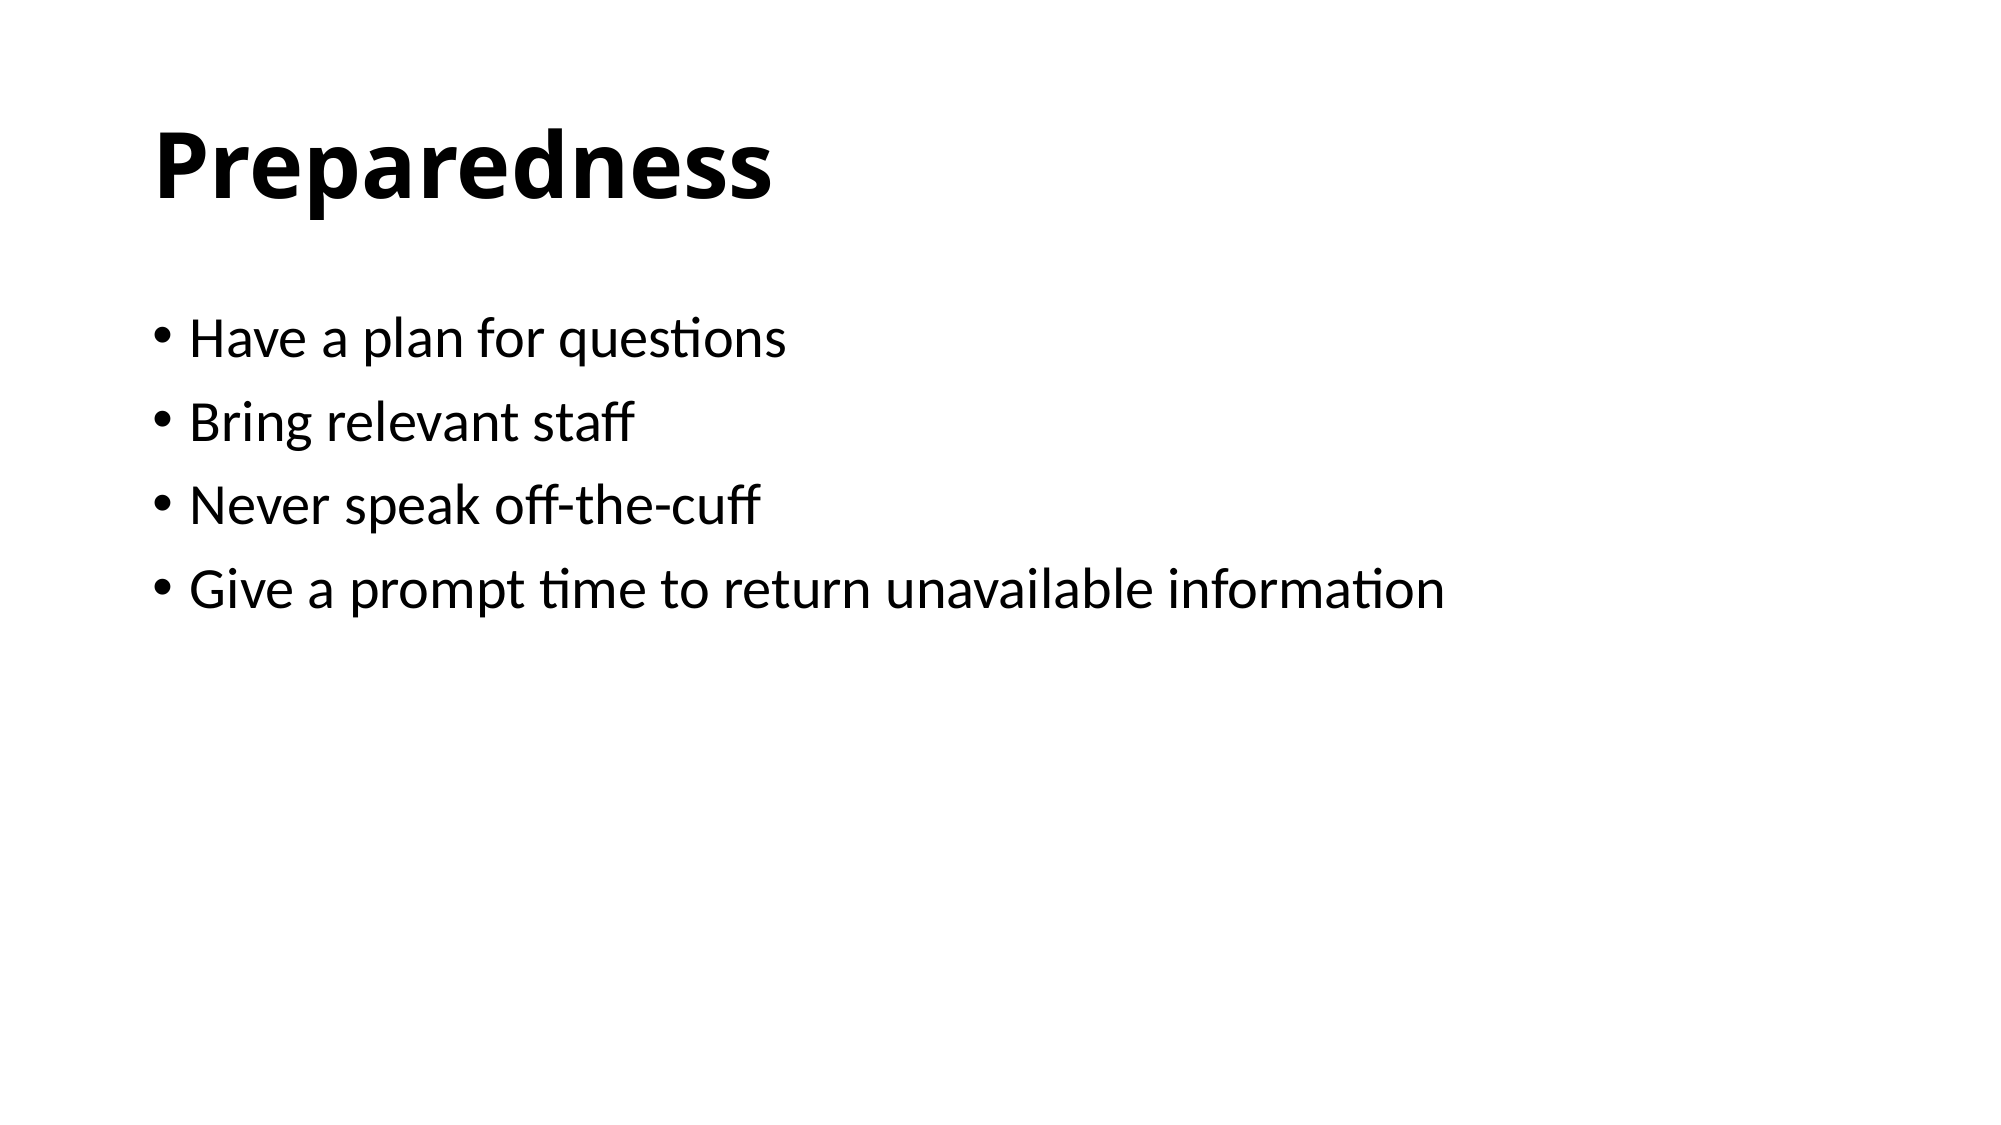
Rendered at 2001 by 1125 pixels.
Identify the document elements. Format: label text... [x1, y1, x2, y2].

title Preparedness [137, 59, 1863, 278]
list Have a plan for questions Bring relevant staff Never speak off-the-cuff Give a prompt time to return unavailable information [137, 299, 1863, 1014]
